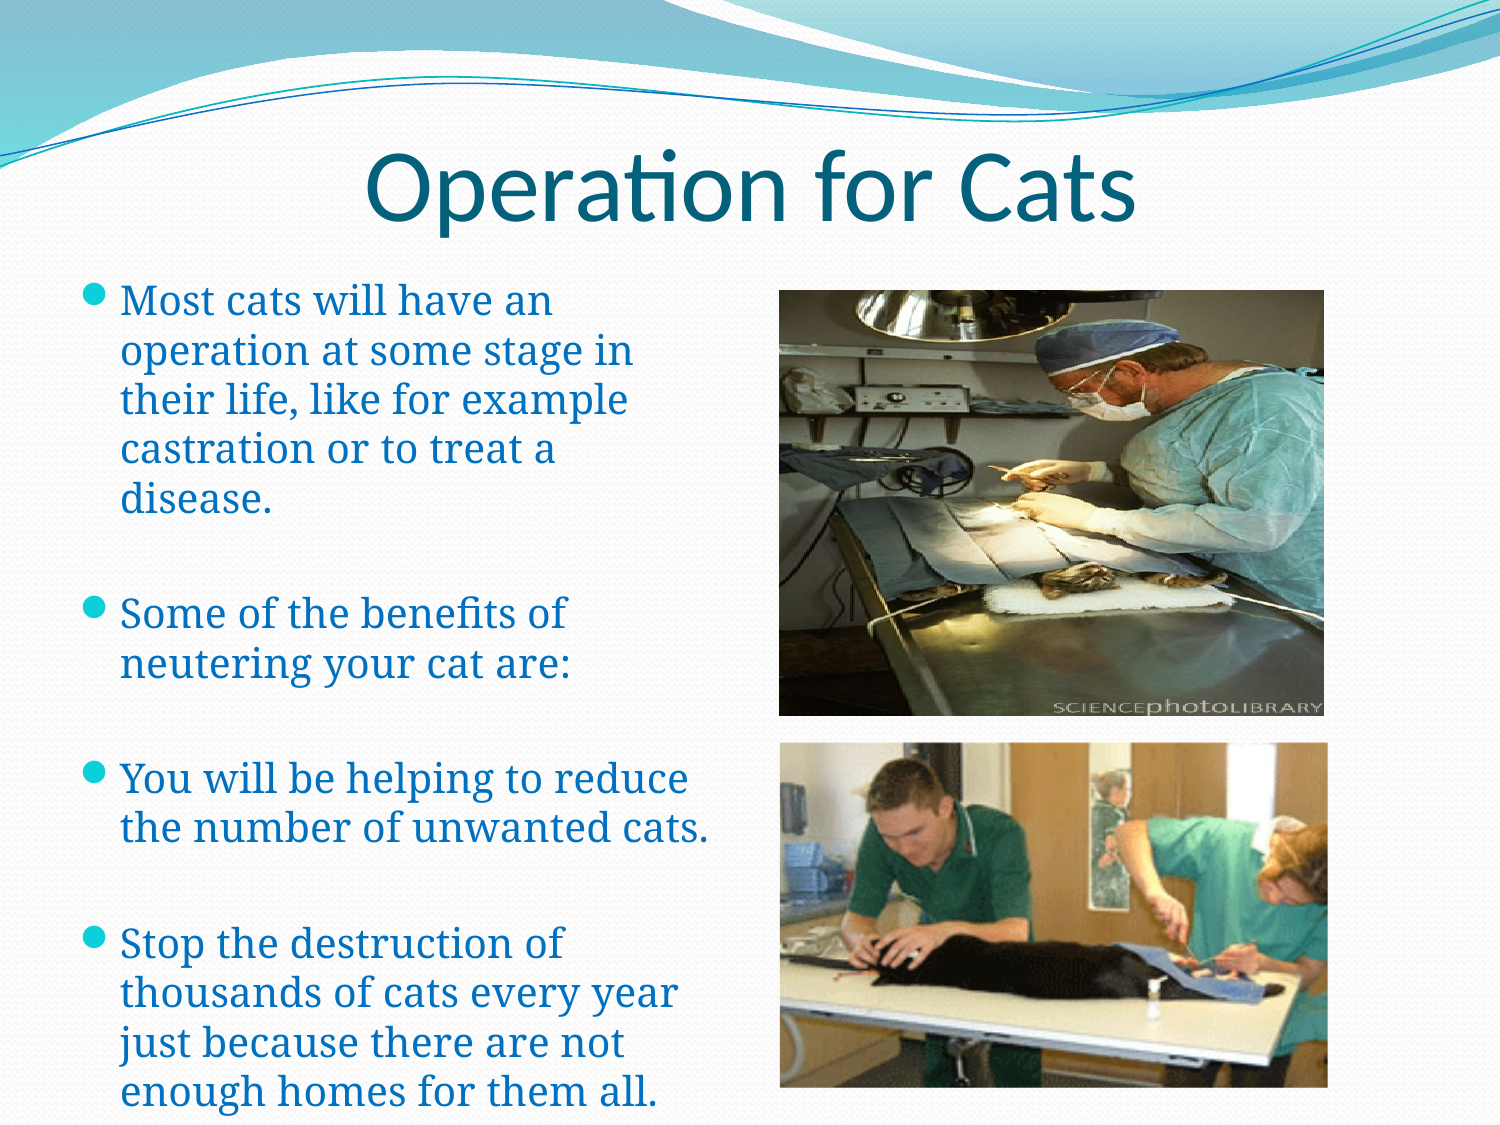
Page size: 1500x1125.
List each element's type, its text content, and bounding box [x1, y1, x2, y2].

list Most cats will have an operation at some stage in their life, like for example castration or to treat a disease. Some of the benefits of neutering your cat are: You will be helping to reduce the number of unwanted cats. Stop the destruction of thousands of cats every year just because there are not enough homes for them all. [64, 267, 728, 1125]
title Operation for Cats [76, 54, 1427, 243]
picture [779, 741, 1328, 1088]
picture [779, 290, 1324, 717]
